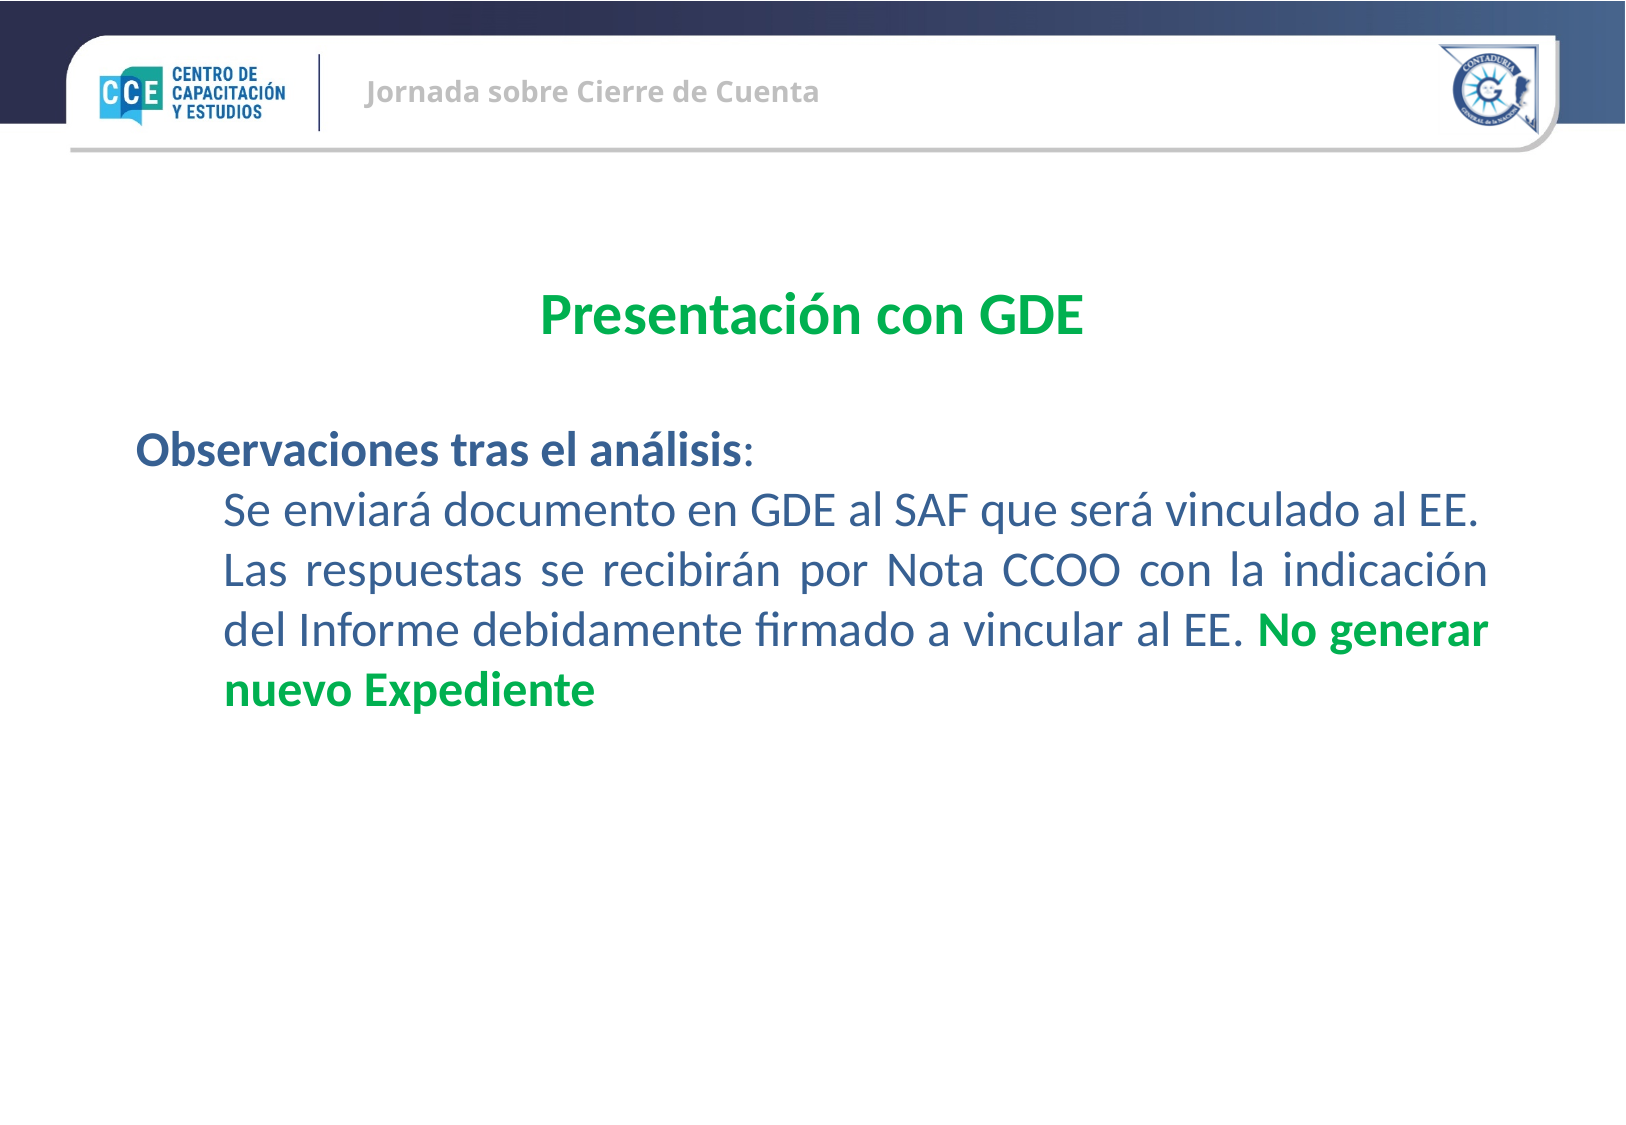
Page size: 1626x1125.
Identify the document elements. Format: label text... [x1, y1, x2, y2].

picture [0, 1, 1625, 156]
title Presentación con GDE [0, 267, 1625, 355]
list Observaciones tras el análisis: Se enviará documento en GDE al SAF que será vinculado al EE. Las respuestas se recibirán por Nota CCOO con la indicación del Informe debidamente firmado a vincular al EE. No generar nuevo Expediente [121, 408, 1504, 923]
